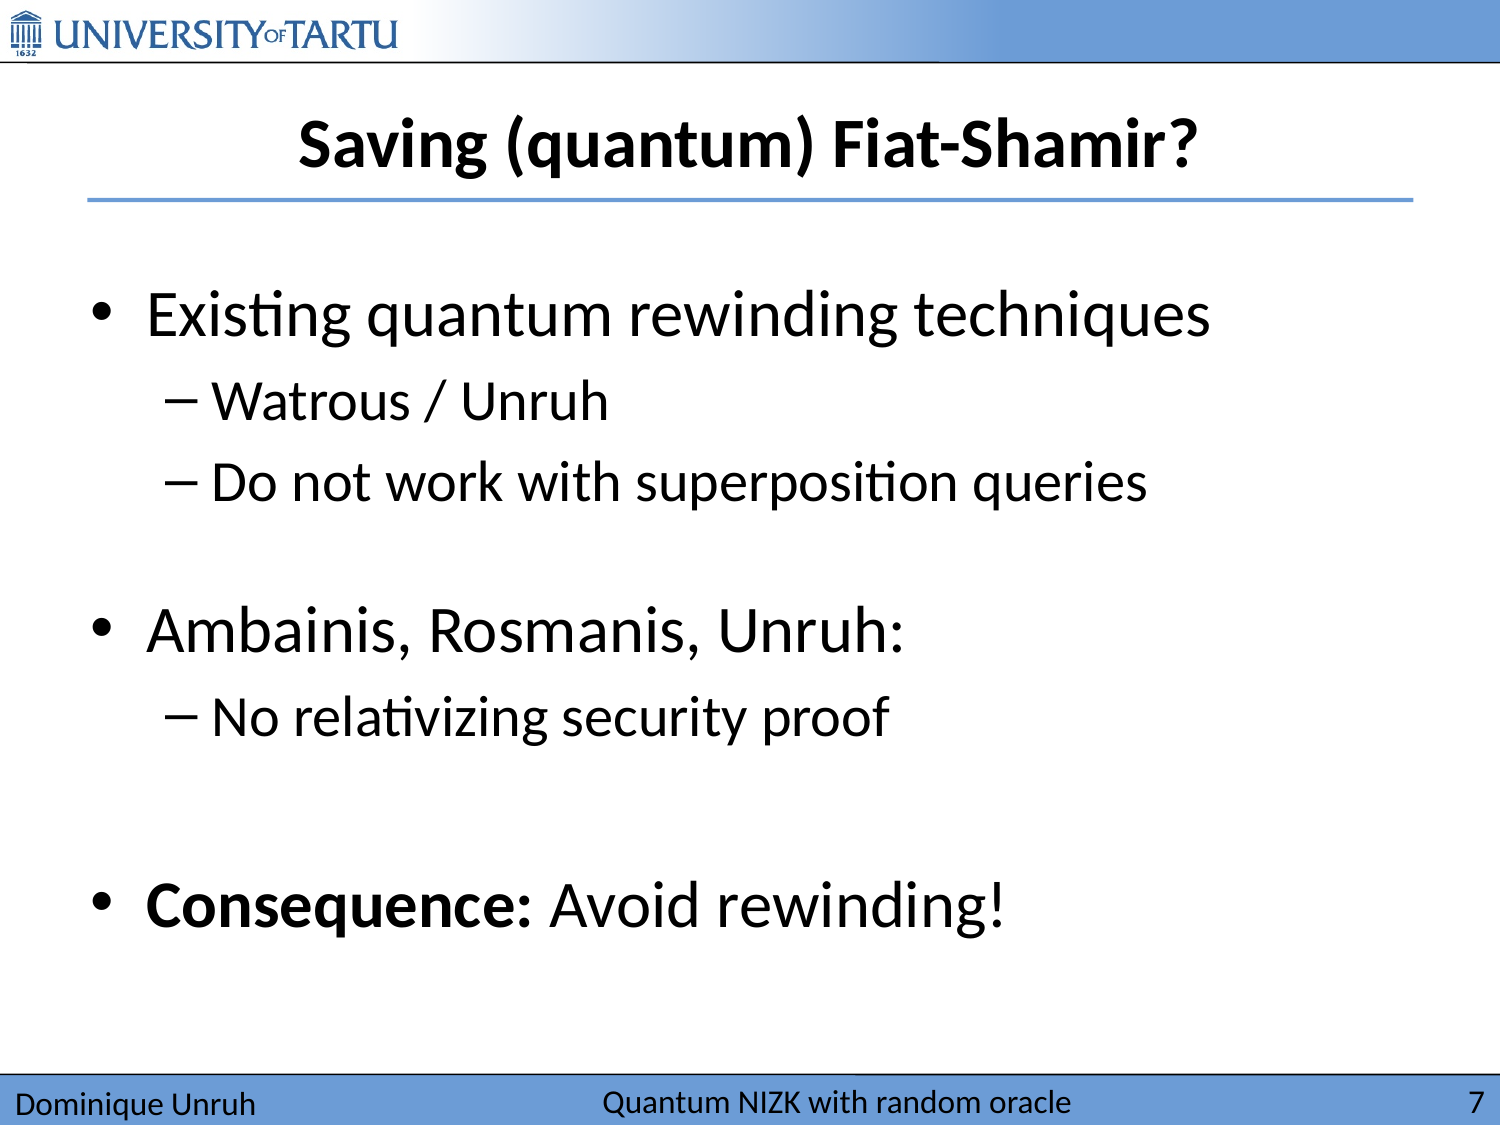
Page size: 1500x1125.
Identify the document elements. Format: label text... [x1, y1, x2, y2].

footer Quantum NIZK with random oracle [362, 1074, 1313, 1125]
picture [0, 0, 407, 61]
slide_number 7 [1400, 1074, 1500, 1125]
title Saving (quantum) Fiat-Shamir? [87, 75, 1413, 203]
list Existing quantum rewinding techniques Watrous / Unruh Do not work with superposition queries Ambainis, Rosmanis, Unruh: No relativizing security proof Consequence: Avoid rewinding! [75, 262, 1425, 1005]
